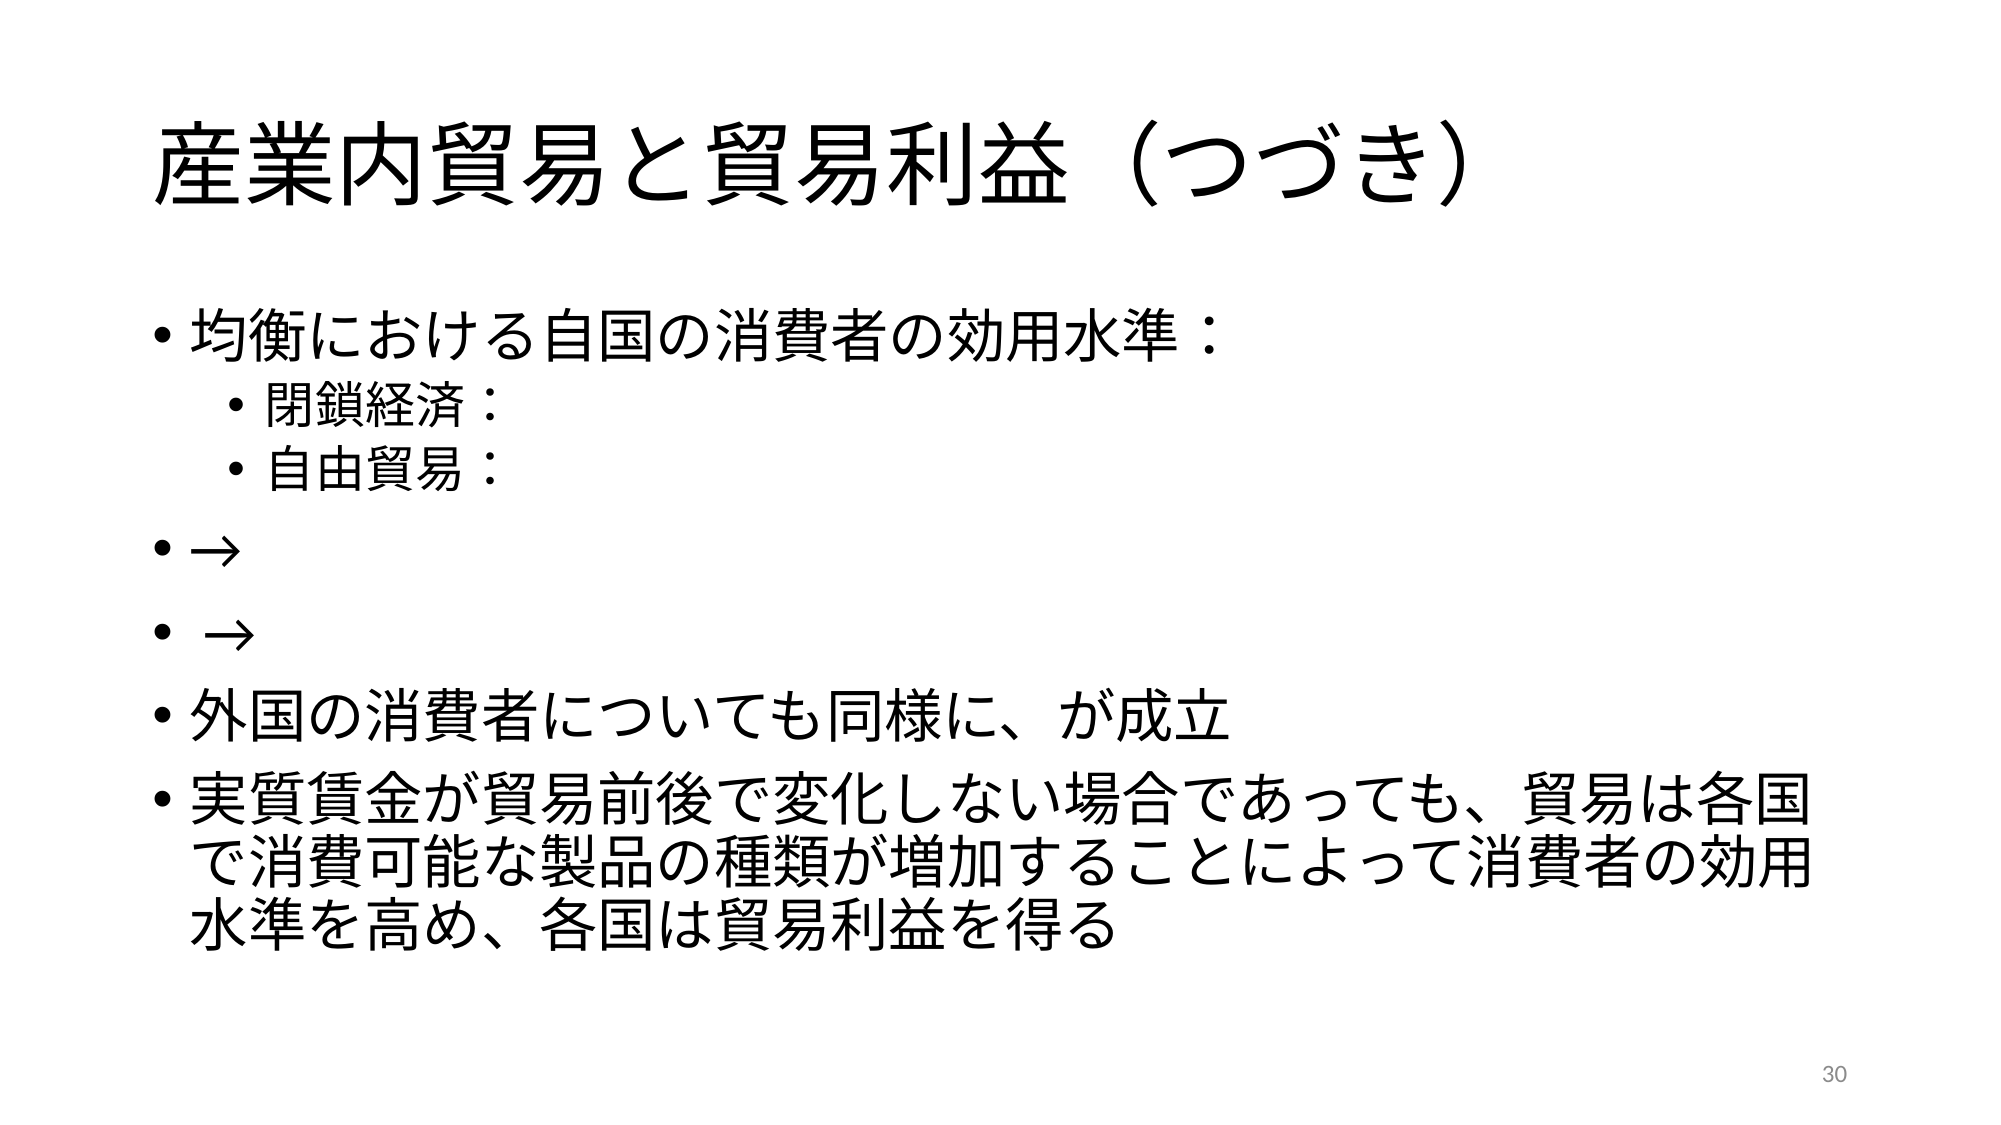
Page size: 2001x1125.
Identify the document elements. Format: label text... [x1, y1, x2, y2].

slide_number 30 [1412, 1042, 1863, 1103]
title 産業内貿易と貿易利益（つづき） [137, 59, 1863, 278]
